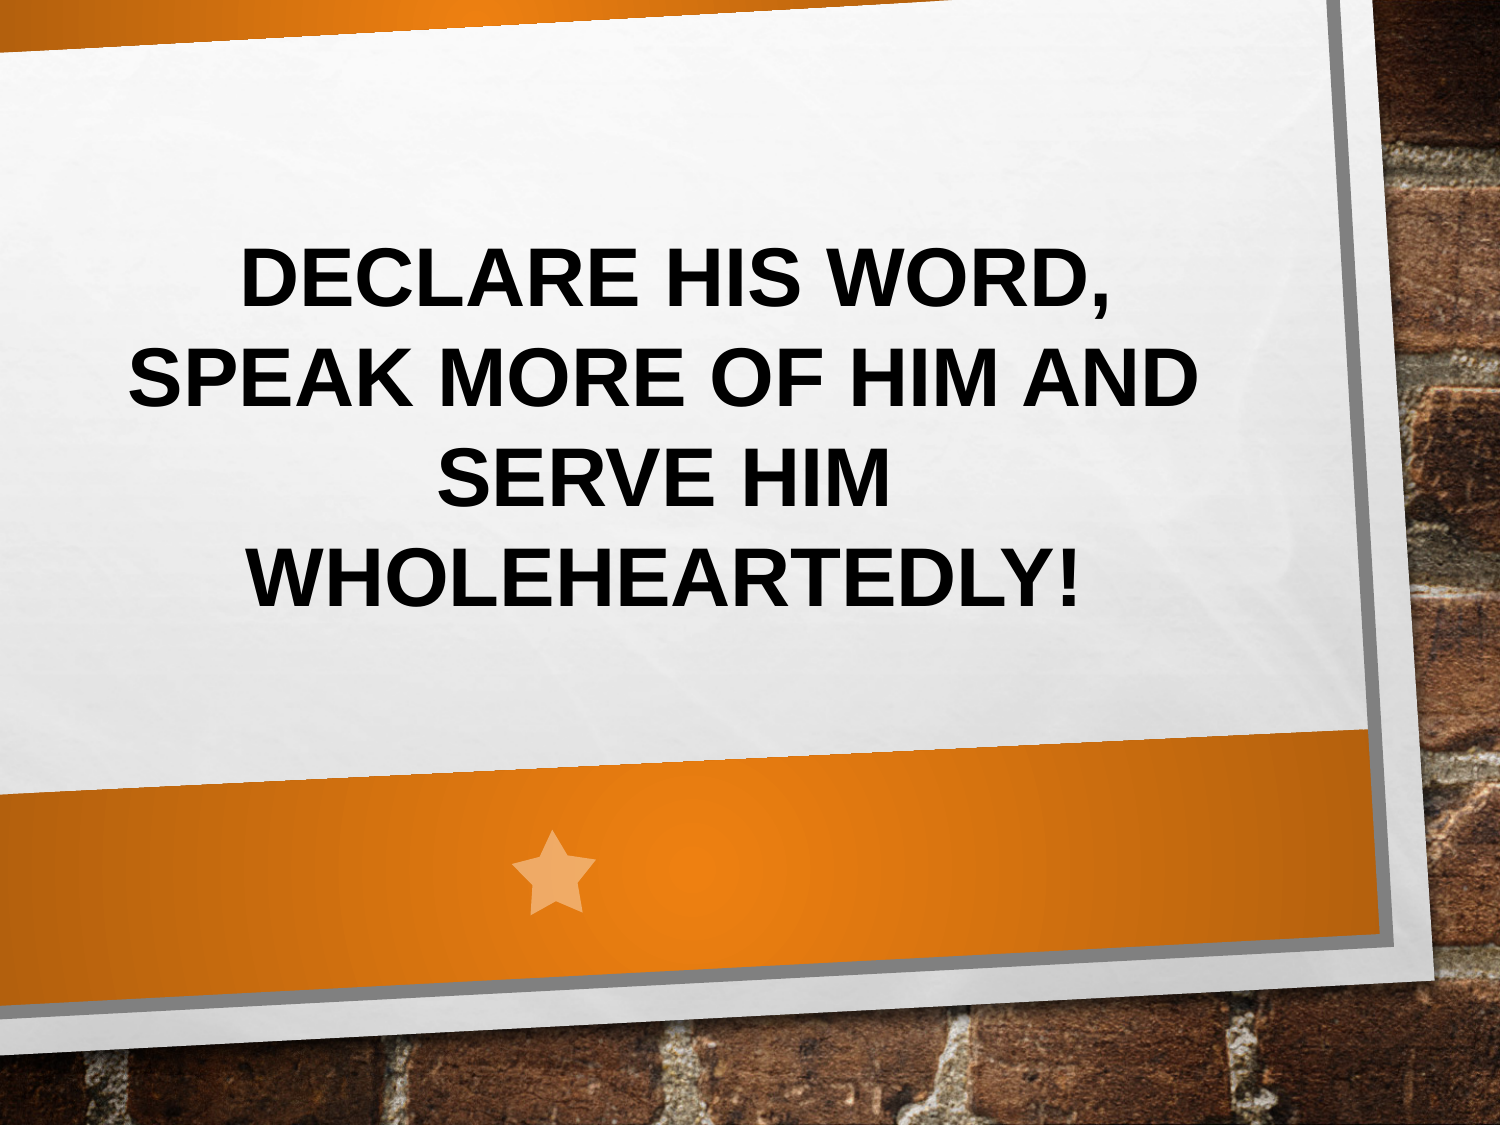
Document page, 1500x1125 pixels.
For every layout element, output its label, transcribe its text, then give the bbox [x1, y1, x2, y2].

text_box DECLARE HIS WORD, SPEAK MORE OF HIM AND SERVE HIM WHOLEHEARTEDLY! [110, 215, 1219, 631]
picture [0, 0, 1500, 1125]
